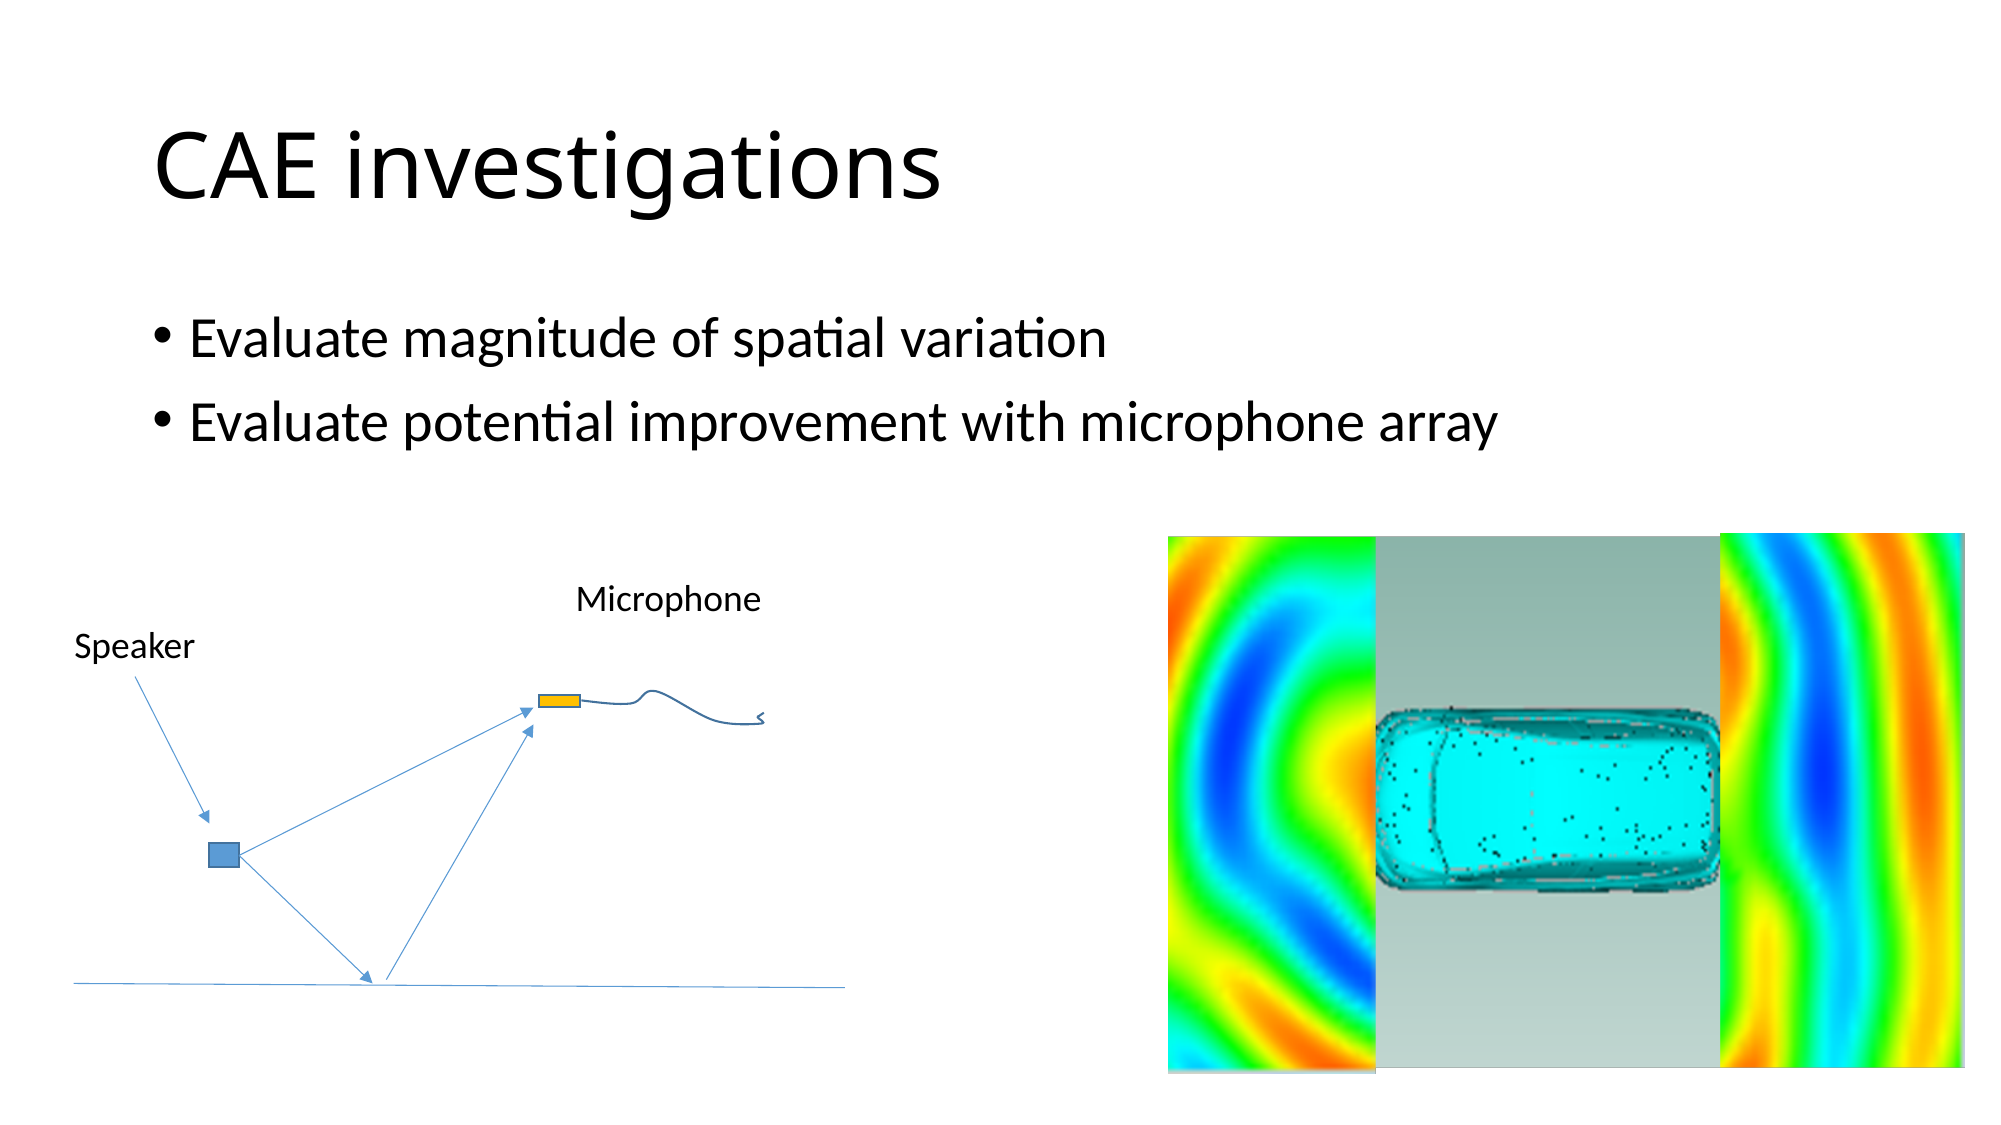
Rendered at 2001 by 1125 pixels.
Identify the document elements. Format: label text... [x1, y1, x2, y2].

text_box [581, 689, 765, 726]
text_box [239, 707, 534, 856]
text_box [386, 724, 534, 980]
text_box [208, 842, 239, 868]
list Evaluate magnitude of spatial variation Evaluate potential improvement with microphone array [137, 299, 1863, 1014]
text_box Speaker [59, 613, 211, 674]
title CAE investigations [137, 59, 1863, 278]
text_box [73, 983, 845, 988]
text_box Microphone [560, 566, 777, 626]
picture [1769, 533, 1847, 879]
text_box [135, 676, 210, 824]
text_box [538, 694, 581, 708]
picture [1168, 533, 1965, 1075]
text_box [239, 855, 373, 984]
